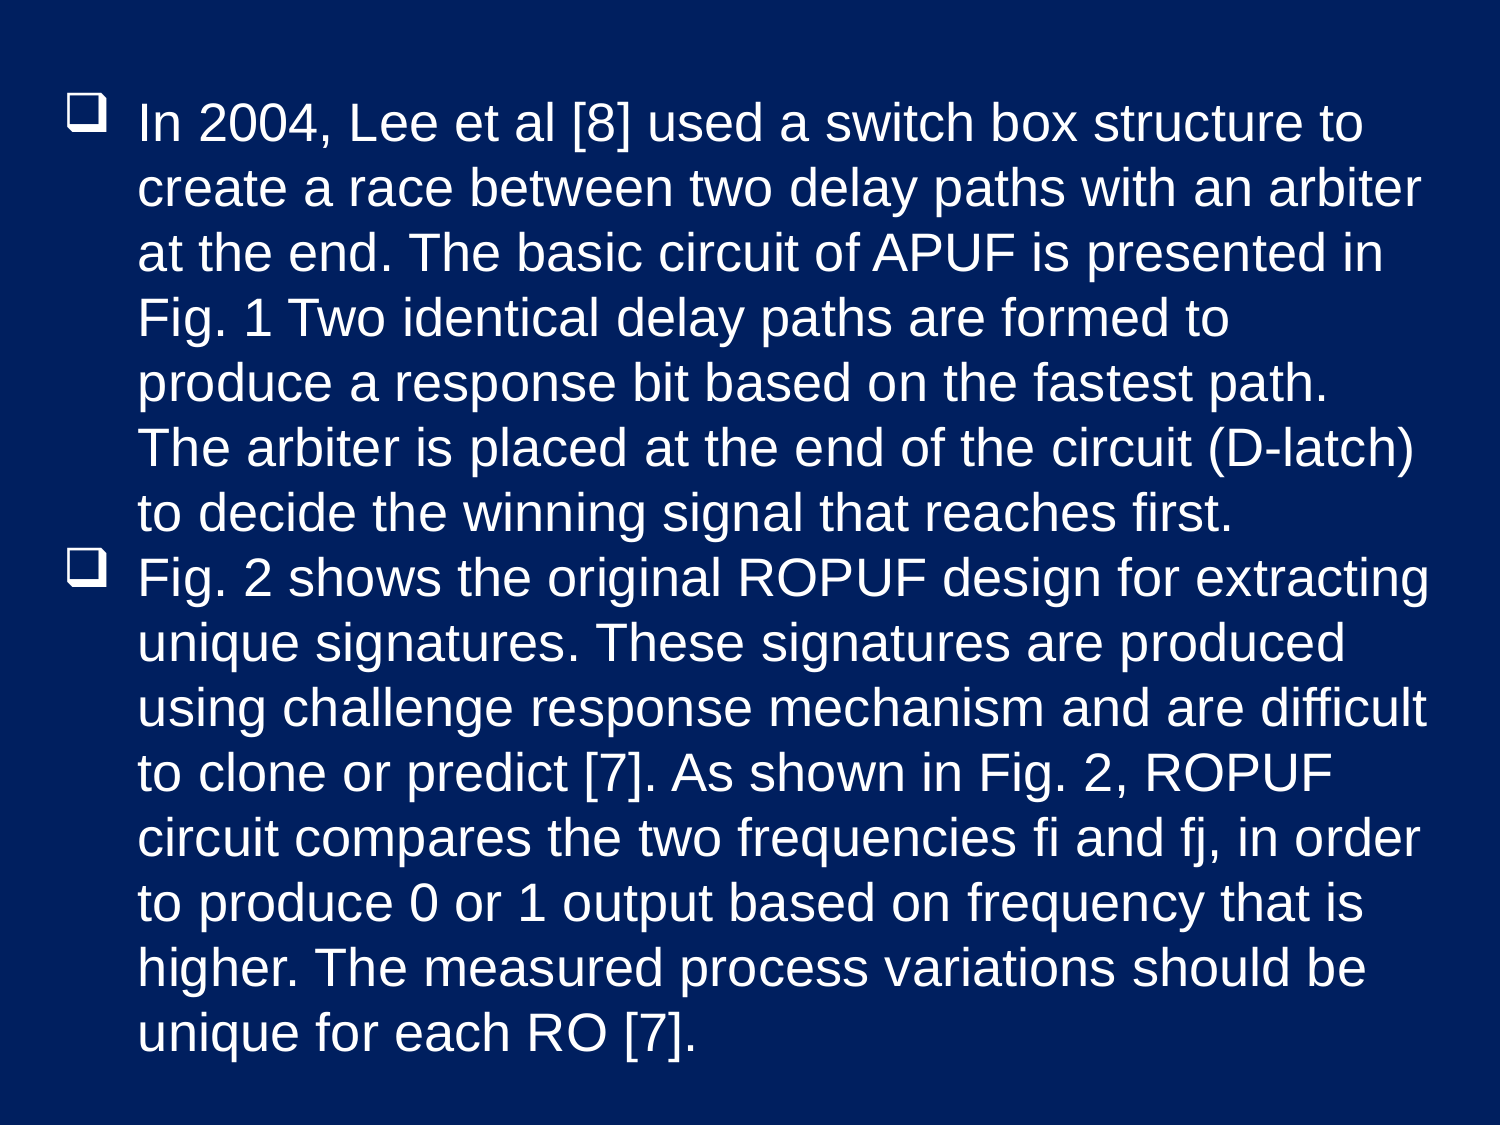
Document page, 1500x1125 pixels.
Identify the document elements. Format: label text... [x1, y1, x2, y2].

list In 2004, Lee et al [8] used a switch box structure to create a race between two delay paths with an arbiter at the end. The basic circuit of APUF is presented in Fig. 1 Two identical delay paths are formed to produce a response bit based on the fastest path. The arbiter is placed at the end of the circuit (D-latch) to decide the winning signal that reaches first. Fig. 2 shows the original ROPUF design for extracting unique signatures. These signatures are produced using challenge response mechanism and are difficult to clone or predict [7]. As shown in Fig. 2, ROPUF circuit compares the two frequencies fi and fj, in order to produce 0 or 1 output based on frequency that is higher. The measured process variations should be unique for each RO [7]. [62, 87, 1437, 1072]
